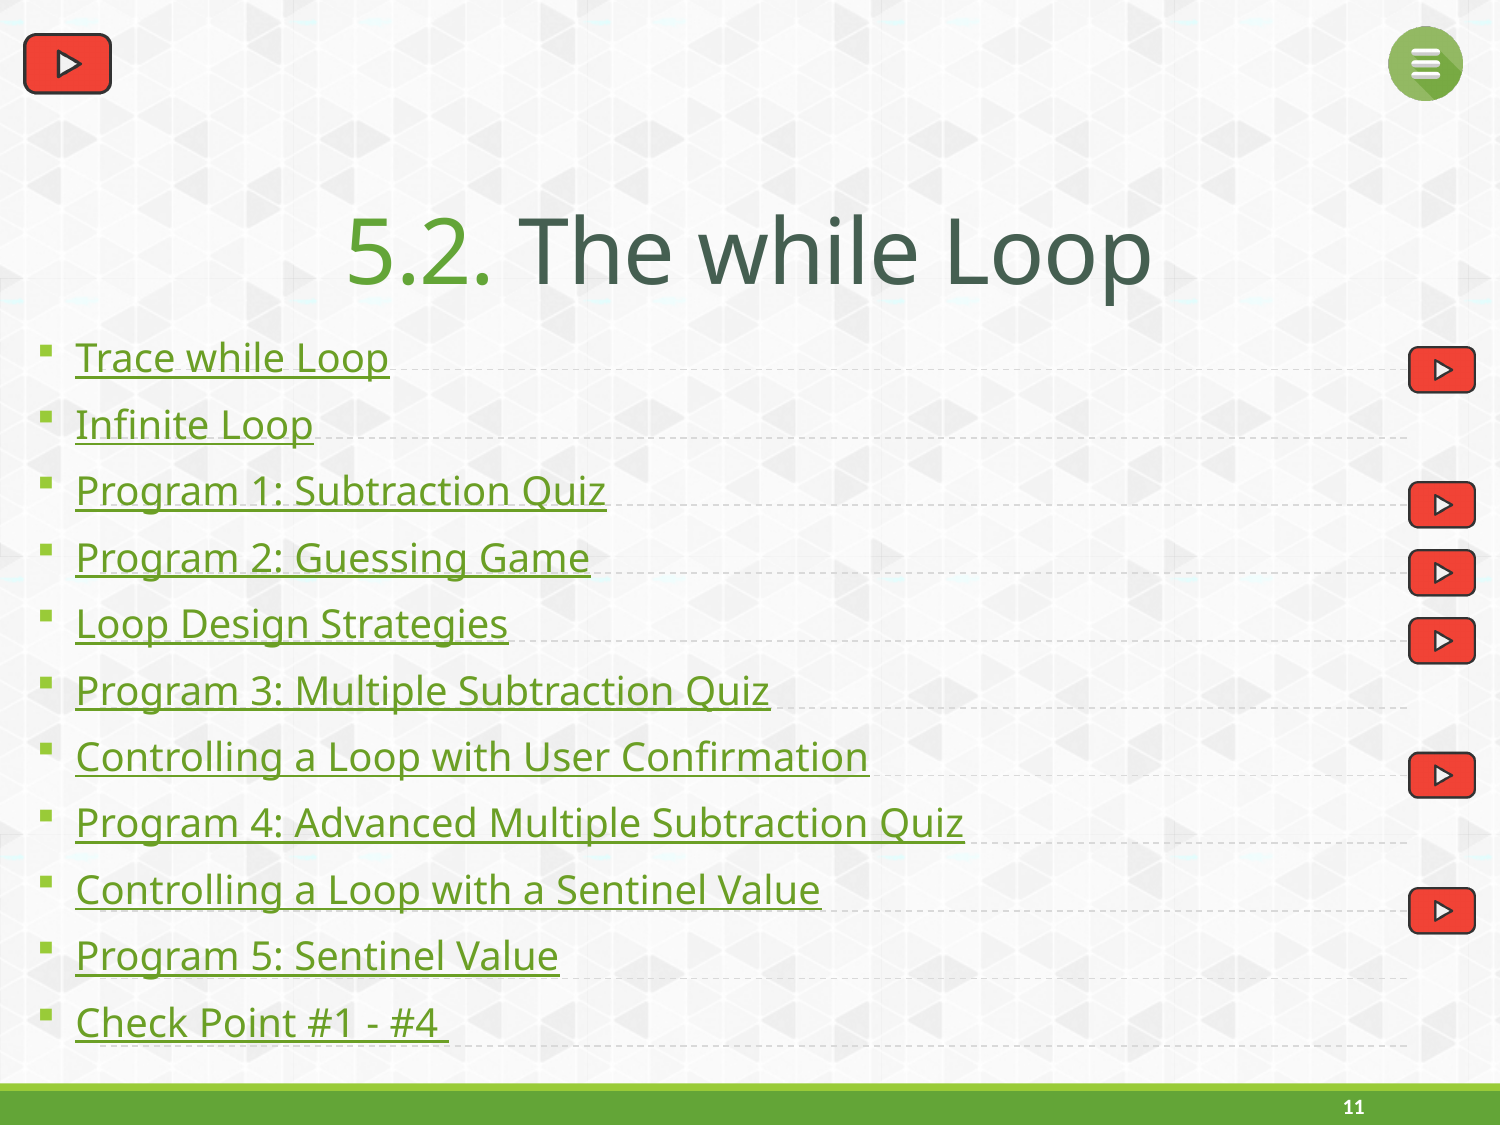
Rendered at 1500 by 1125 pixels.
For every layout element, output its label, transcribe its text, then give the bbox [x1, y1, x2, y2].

slide_number 96 [102, 978, 1411, 985]
slide_number 96 [102, 1046, 1411, 1053]
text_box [99, 606, 1477, 675]
slide_number 96 [102, 438, 1411, 445]
slide_number 96 [101, 843, 1411, 851]
list Trace while Loop Infinite Loop Program 1: Subtraction Quiz Program 2: Guessing Game Loop Design Strategies Program 3: Multiple Subtraction Quiz Controlling a Loop with User Confirmation Program 4: Advanced Multiple Subtraction Quiz Controlling a Loop with a Sentinel Value Program 5: Sentinel Value Check Point #1 - #4 [23, 326, 1476, 1065]
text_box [99, 335, 1477, 404]
slide_number 11 [1218, 1090, 1380, 1121]
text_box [99, 470, 1477, 537]
slide_number 96 [102, 708, 1411, 715]
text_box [99, 538, 1477, 605]
picture [0, 0, 1500, 1083]
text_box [99, 876, 1477, 946]
title 5.2. The while Loop [23, 112, 1476, 326]
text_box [99, 740, 1477, 810]
